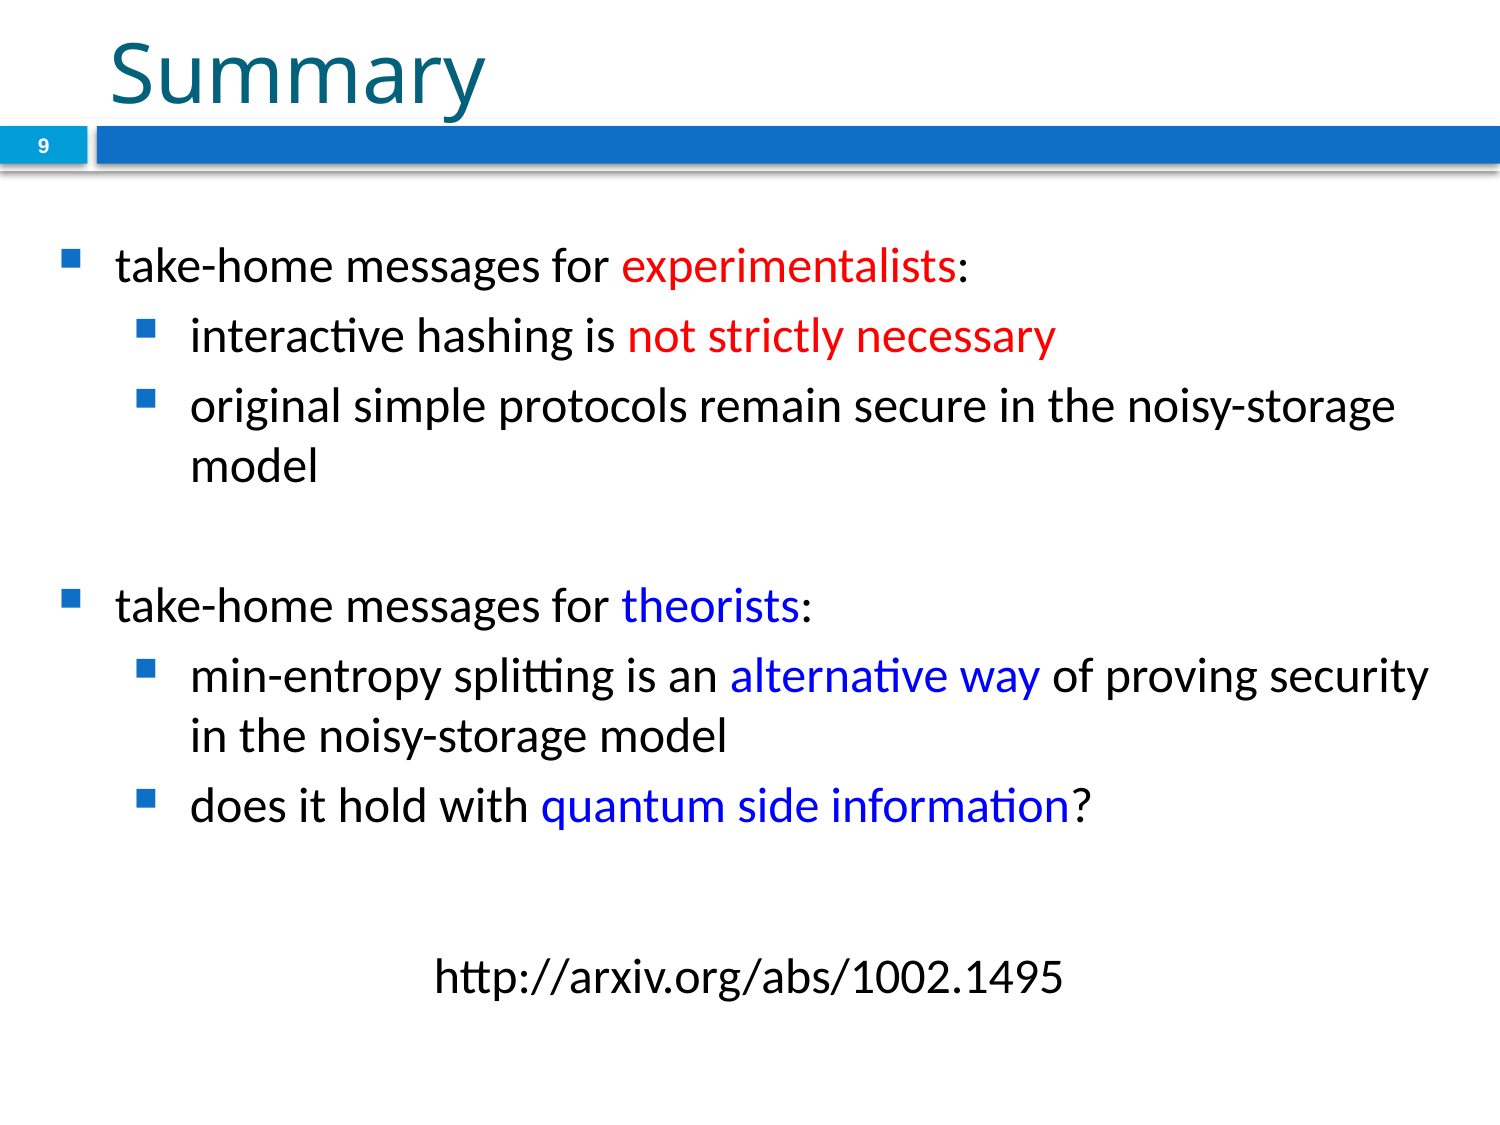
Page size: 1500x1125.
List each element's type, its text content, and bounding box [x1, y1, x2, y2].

title Summary [94, 0, 1338, 141]
slide_number 9 [0, 124, 88, 165]
text_box take-home messages for experimentalists: interactive hashing is not strictly necessary original simple protocols remain secure in the noisy-storage model take-home messages for theorists: min-entropy splitting is an alternative way of proving security in the noisy-storage model does it hold with quantum side information? [44, 225, 1450, 873]
text_box http://arxiv.org/abs/1002.1495 [40, 936, 1459, 1056]
